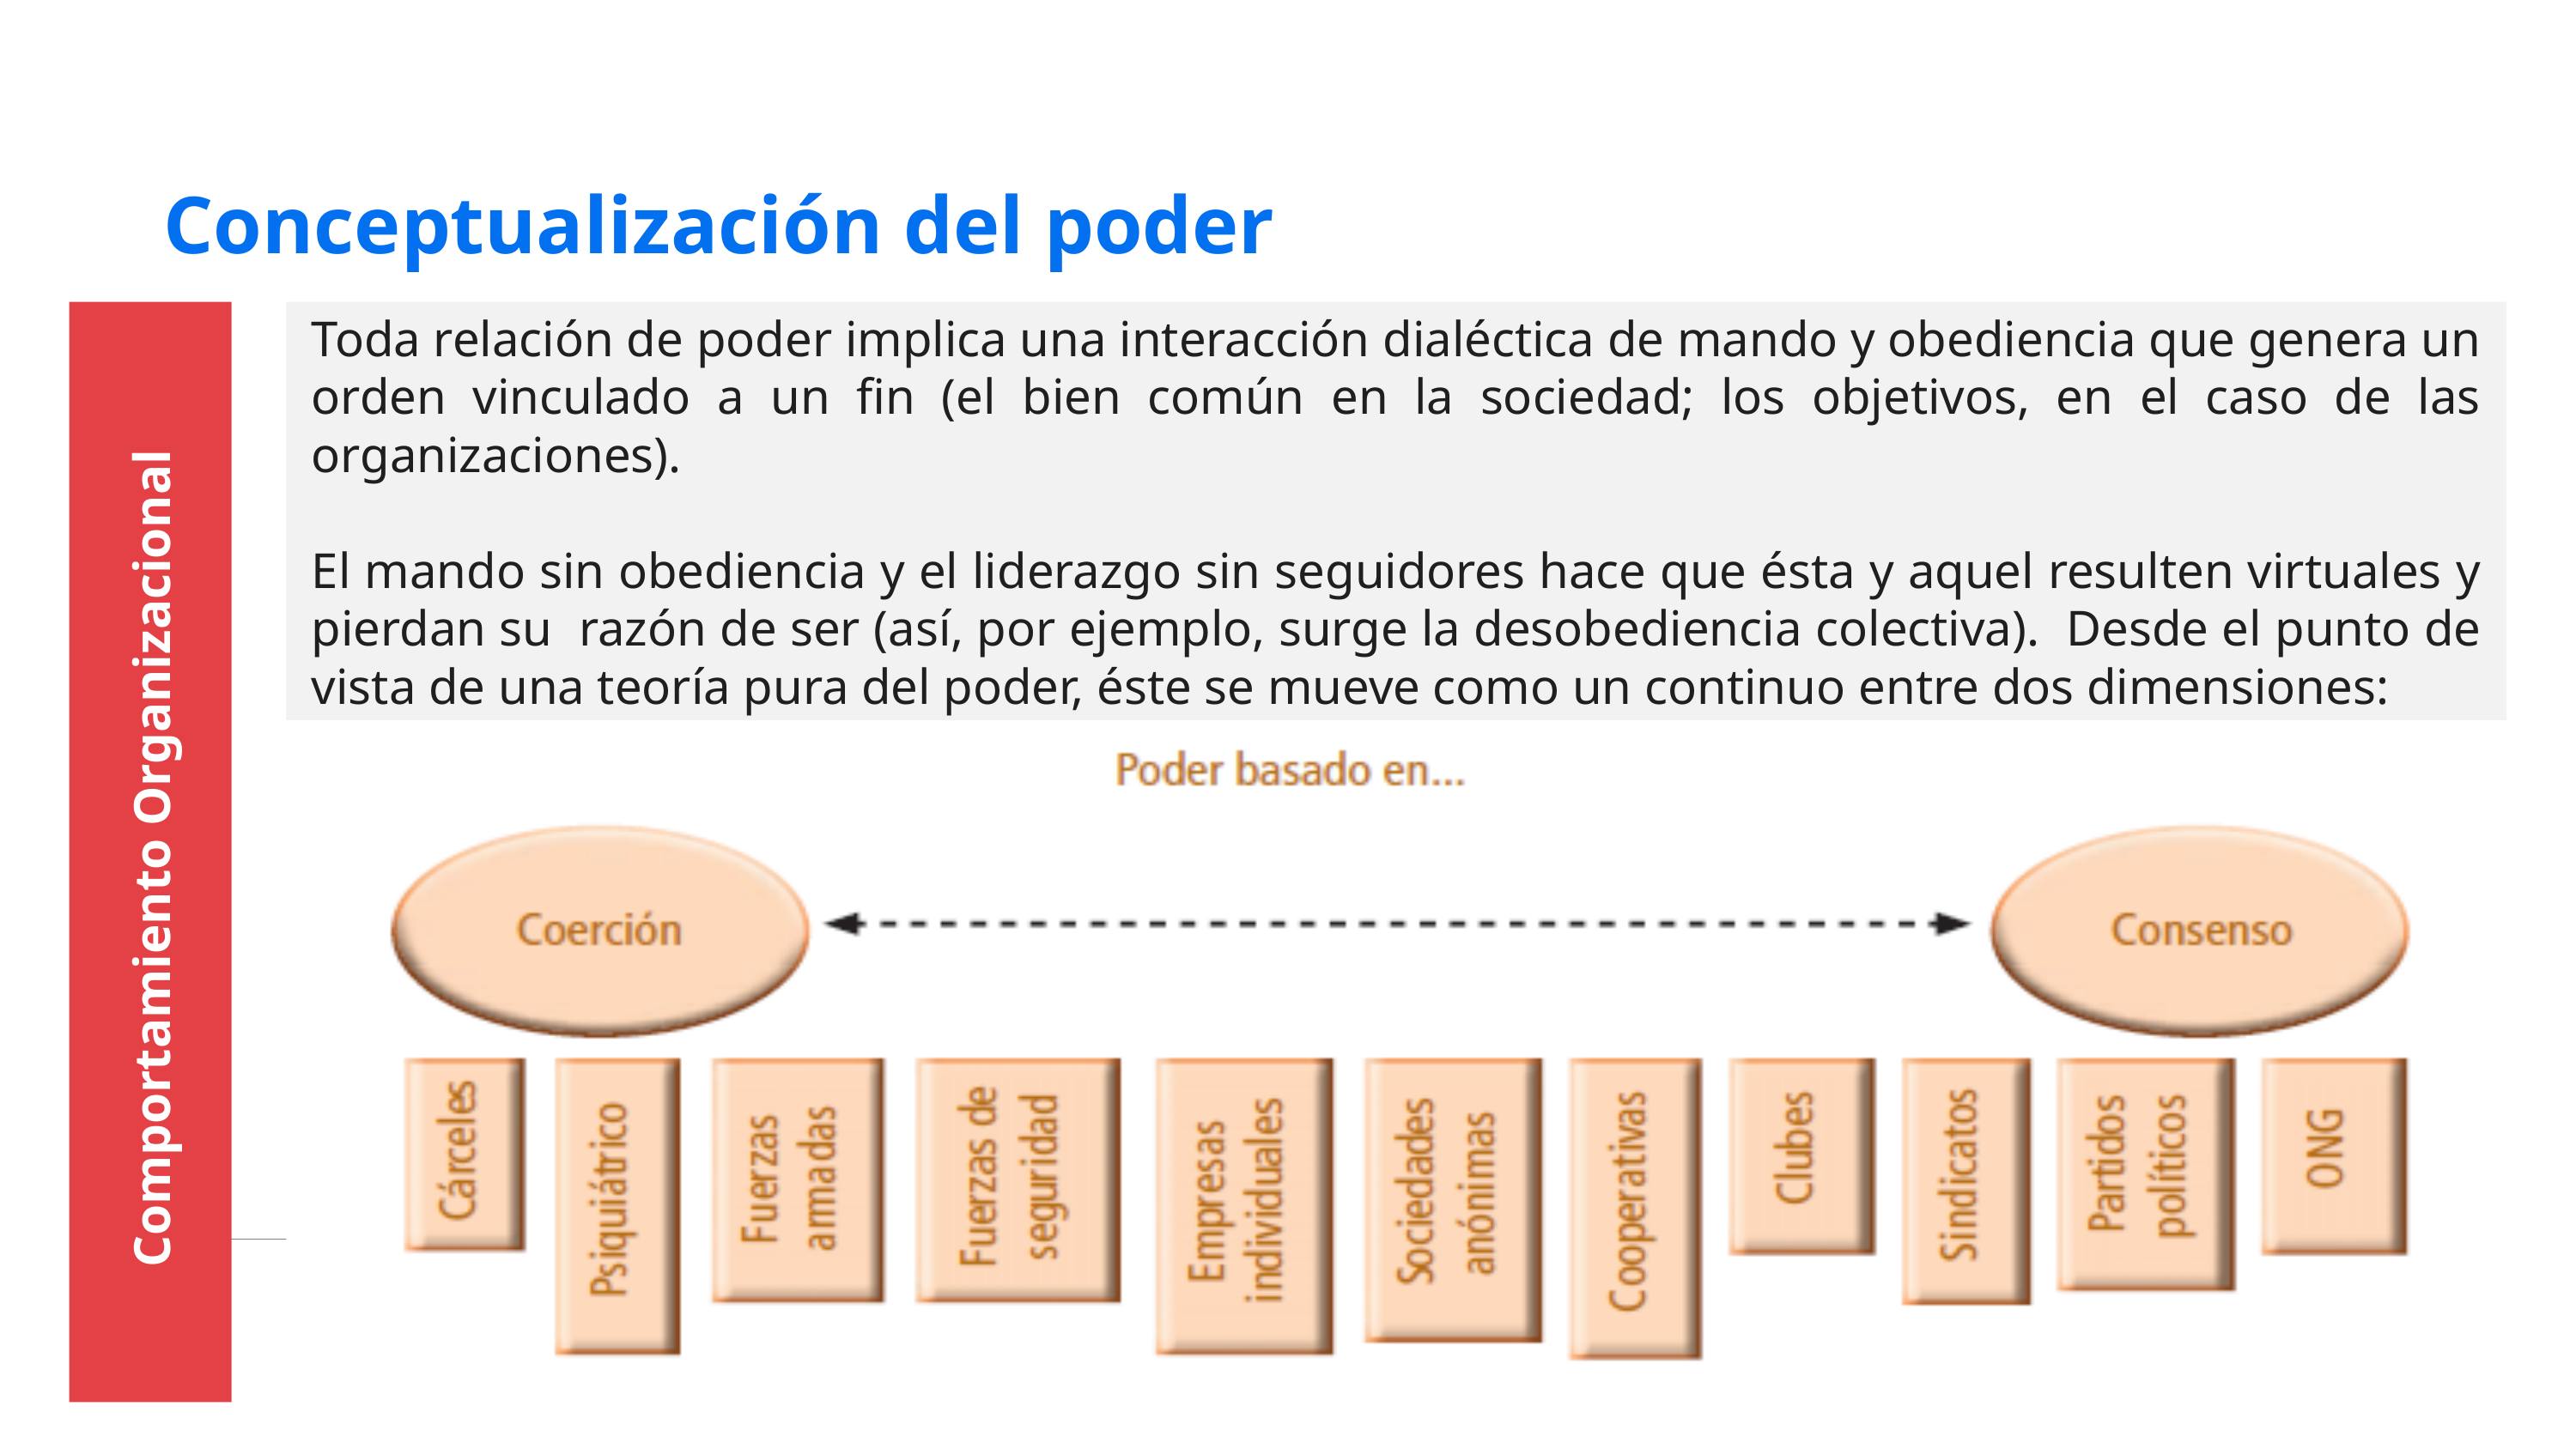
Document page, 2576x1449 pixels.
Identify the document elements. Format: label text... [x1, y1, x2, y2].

text_box Comportamiento Organizacional [69, 301, 233, 1403]
picture [286, 724, 2507, 1403]
text_box Toda relación de poder implica una interacción dialéctica de mando y obediencia que genera un orden vinculado a un fin (el bien común en la sociedad; los objetivos, en el caso de las organizaciones). El mando sin obediencia y el liderazgo sin seguidores hace que ésta y aquel resulten virtuales y pierdan su razón de ser (así, por ejemplo, surge la desobediencia colectiva). Desde el punto de vista de una teoría pura del poder, éste se mueve como un continuo entre dos dimensiones: [286, 301, 2507, 720]
title Conceptualización del poder [150, 179, 2426, 364]
